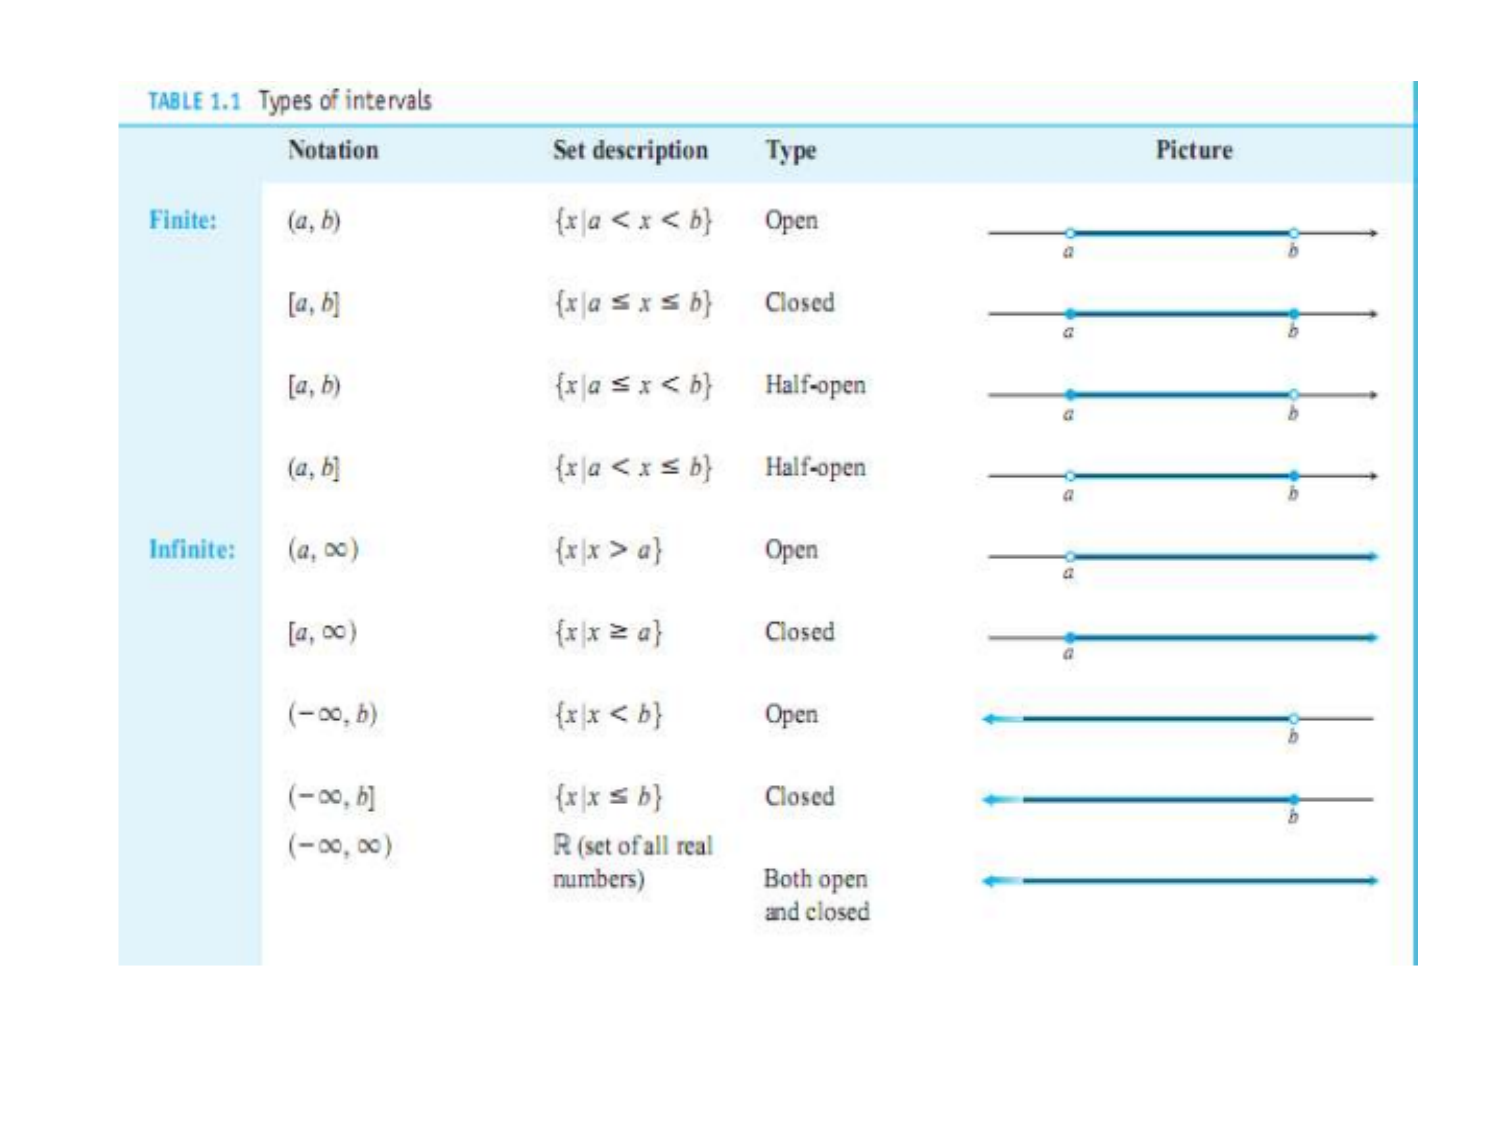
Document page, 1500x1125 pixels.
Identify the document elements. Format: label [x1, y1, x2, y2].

list [116, 81, 1419, 1044]
